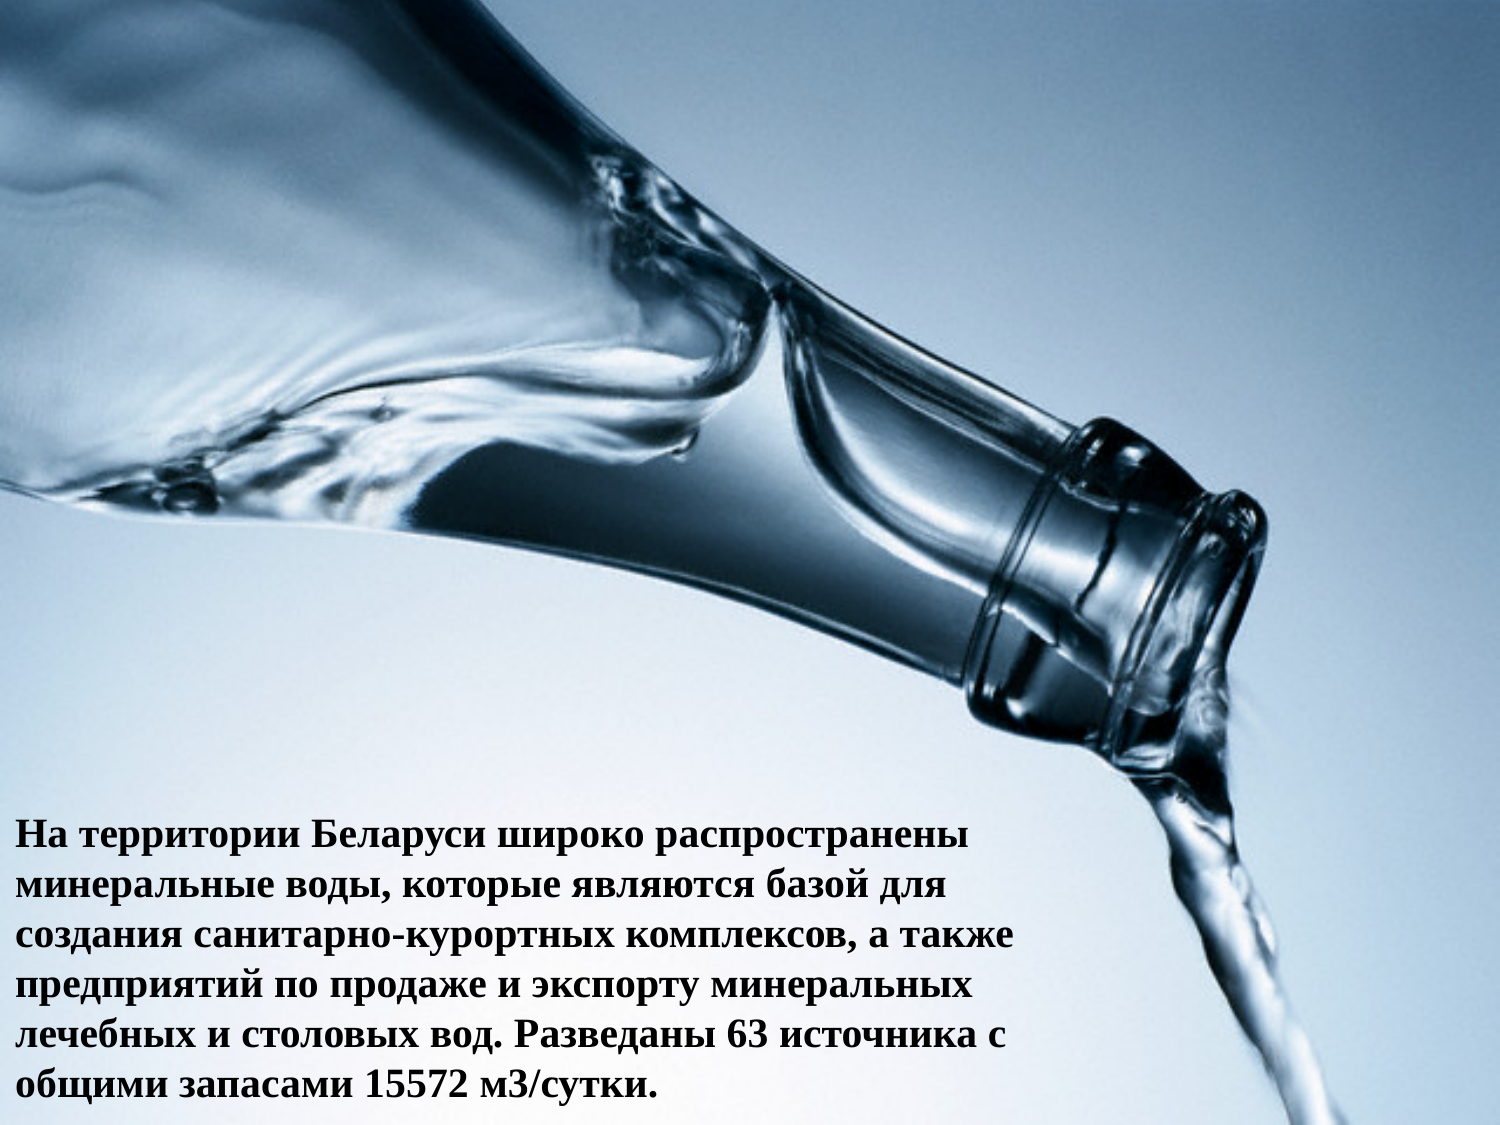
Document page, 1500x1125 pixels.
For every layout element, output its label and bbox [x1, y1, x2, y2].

list [0, 0, 1500, 1125]
